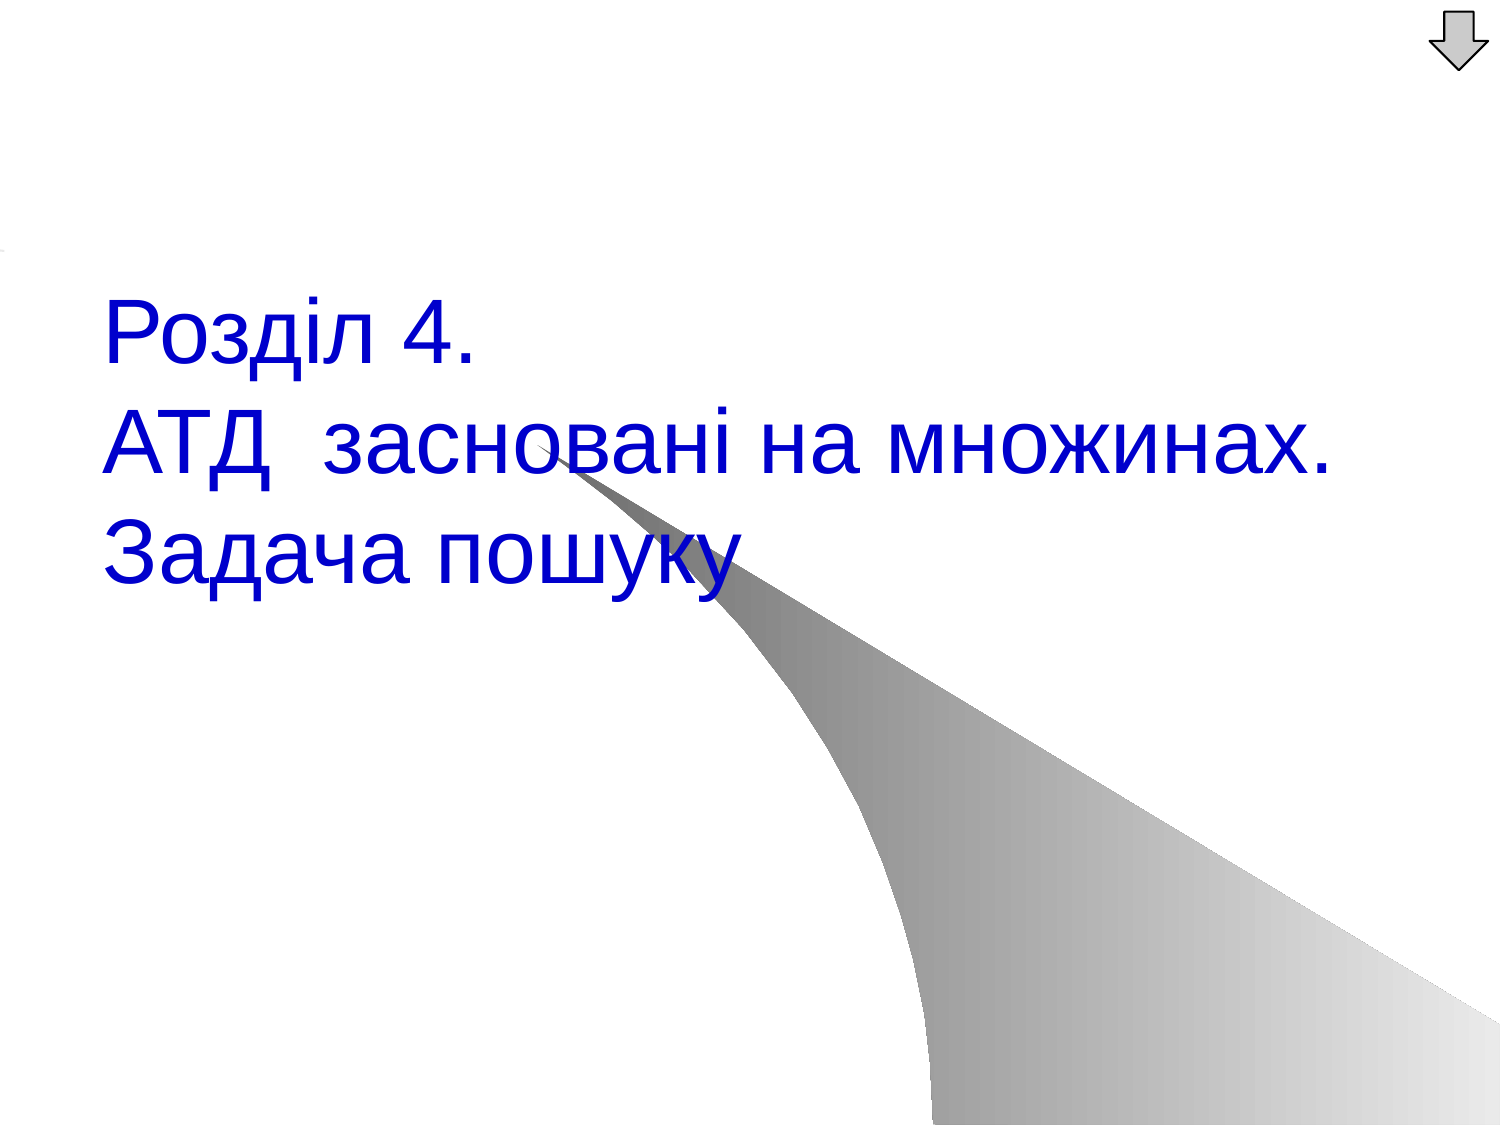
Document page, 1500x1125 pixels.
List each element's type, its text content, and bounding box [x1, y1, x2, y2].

title Розділ 4. АТД засновані на множинах. Задача пошуку [87, 287, 1438, 610]
text_box [1429, 11, 1489, 71]
